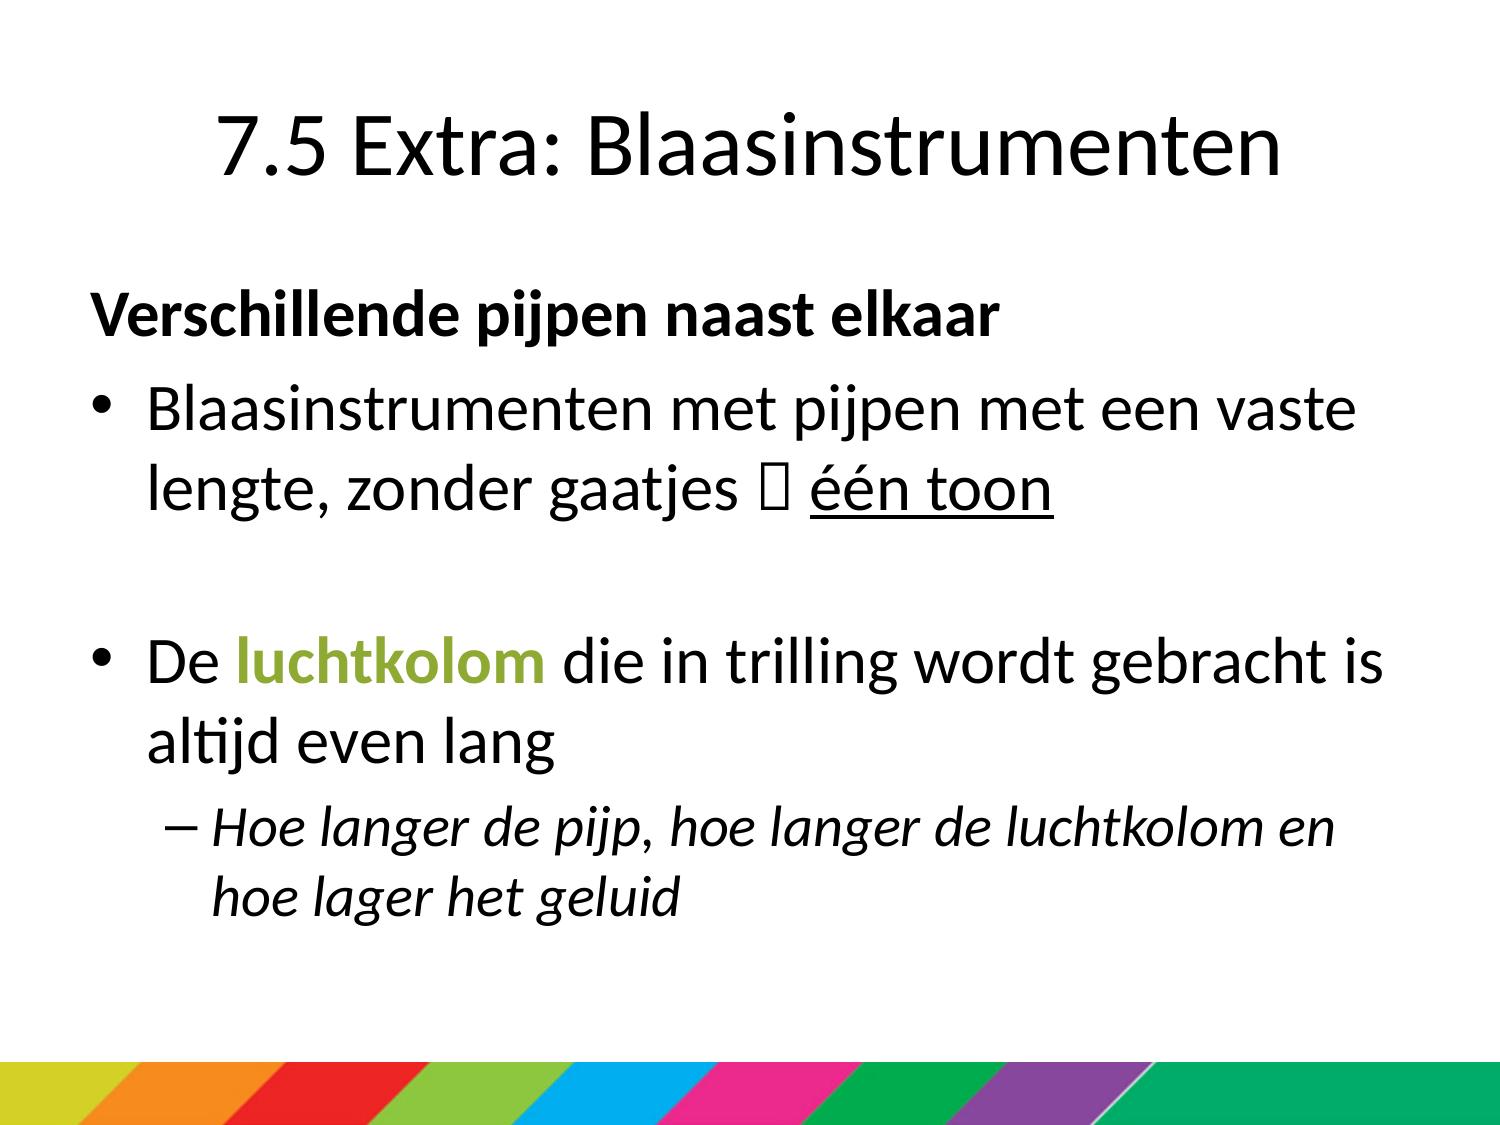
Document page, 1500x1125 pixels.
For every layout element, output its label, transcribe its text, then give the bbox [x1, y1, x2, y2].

title 7.5 Extra: Blaasinstrumenten [75, 45, 1425, 233]
list Verschillende pijpen naast elkaar Blaasinstrumenten met pijpen met een vaste lengte, zonder gaatjes  één toon De luchtkolom die in trilling wordt gebracht is altijd even lang Hoe langer de pijp, hoe langer de luchtkolom en hoe lager het geluid [75, 262, 1425, 1005]
picture [656, 1062, 1500, 1125]
picture [0, 1062, 574, 1125]
